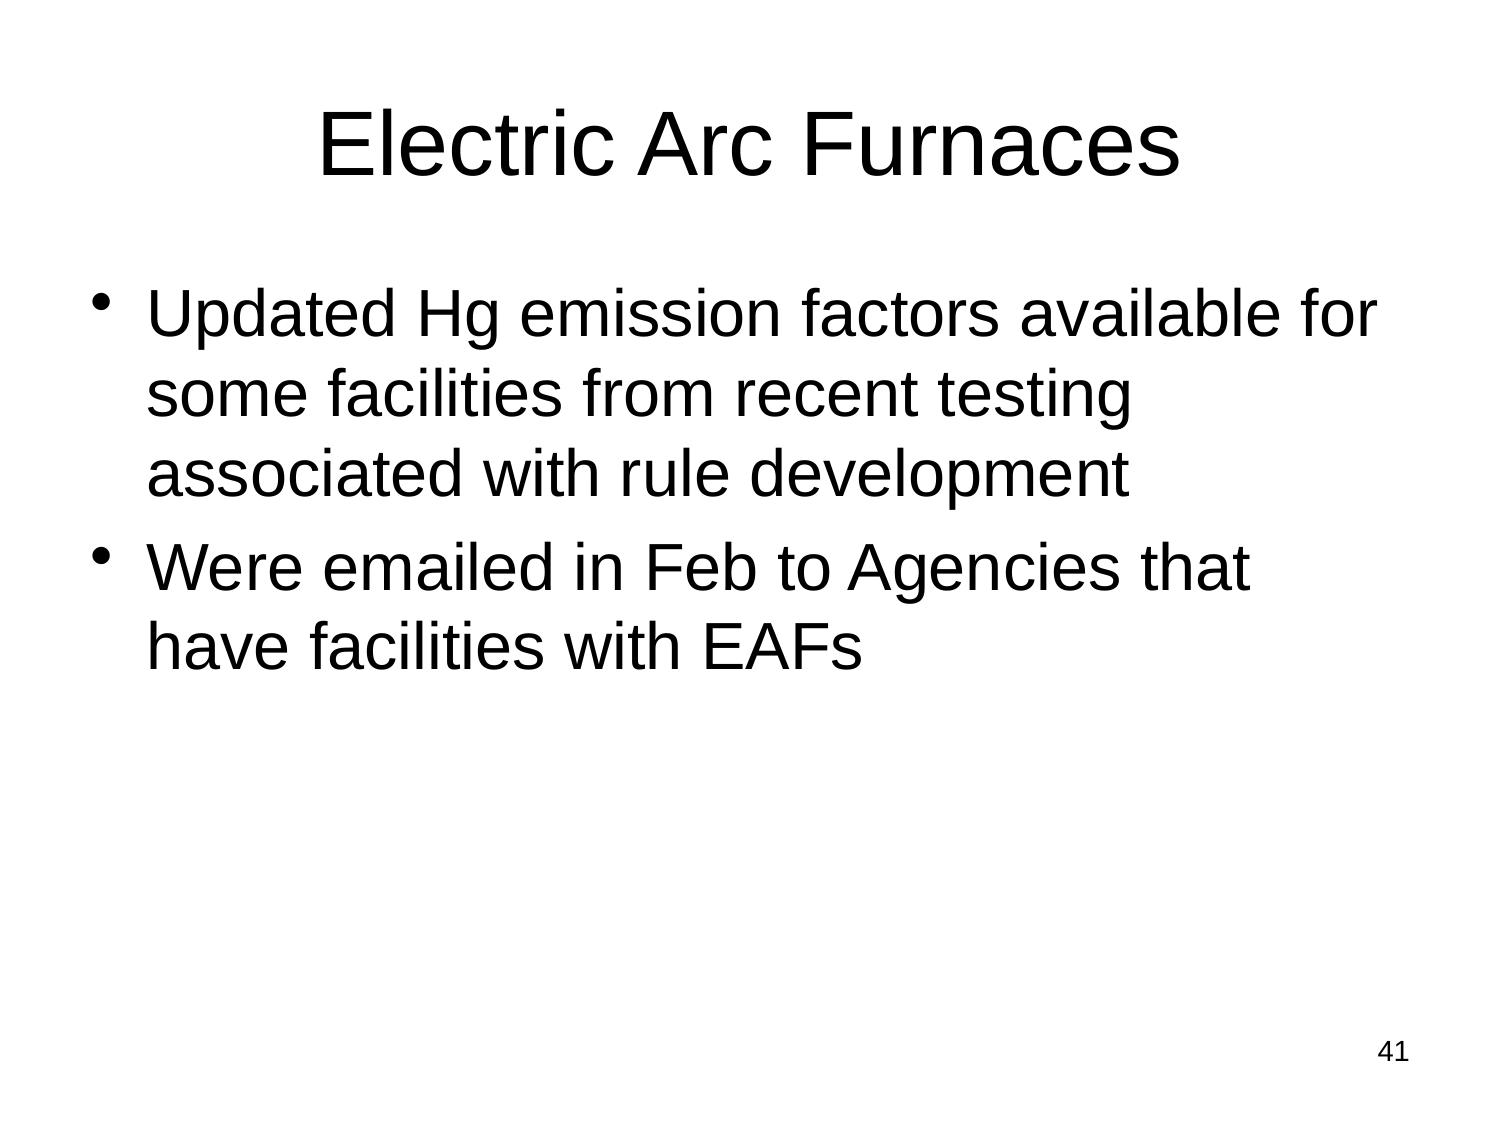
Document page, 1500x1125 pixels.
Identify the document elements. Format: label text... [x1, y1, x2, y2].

slide_number 41 [1074, 1024, 1426, 1103]
title Electric Arc Furnaces [74, 44, 1426, 233]
list Updated Hg emission factors available for some facilities from recent testing associated with rule development Were emailed in Feb to Agencies that have facilities with EAFs [74, 262, 1426, 1006]
